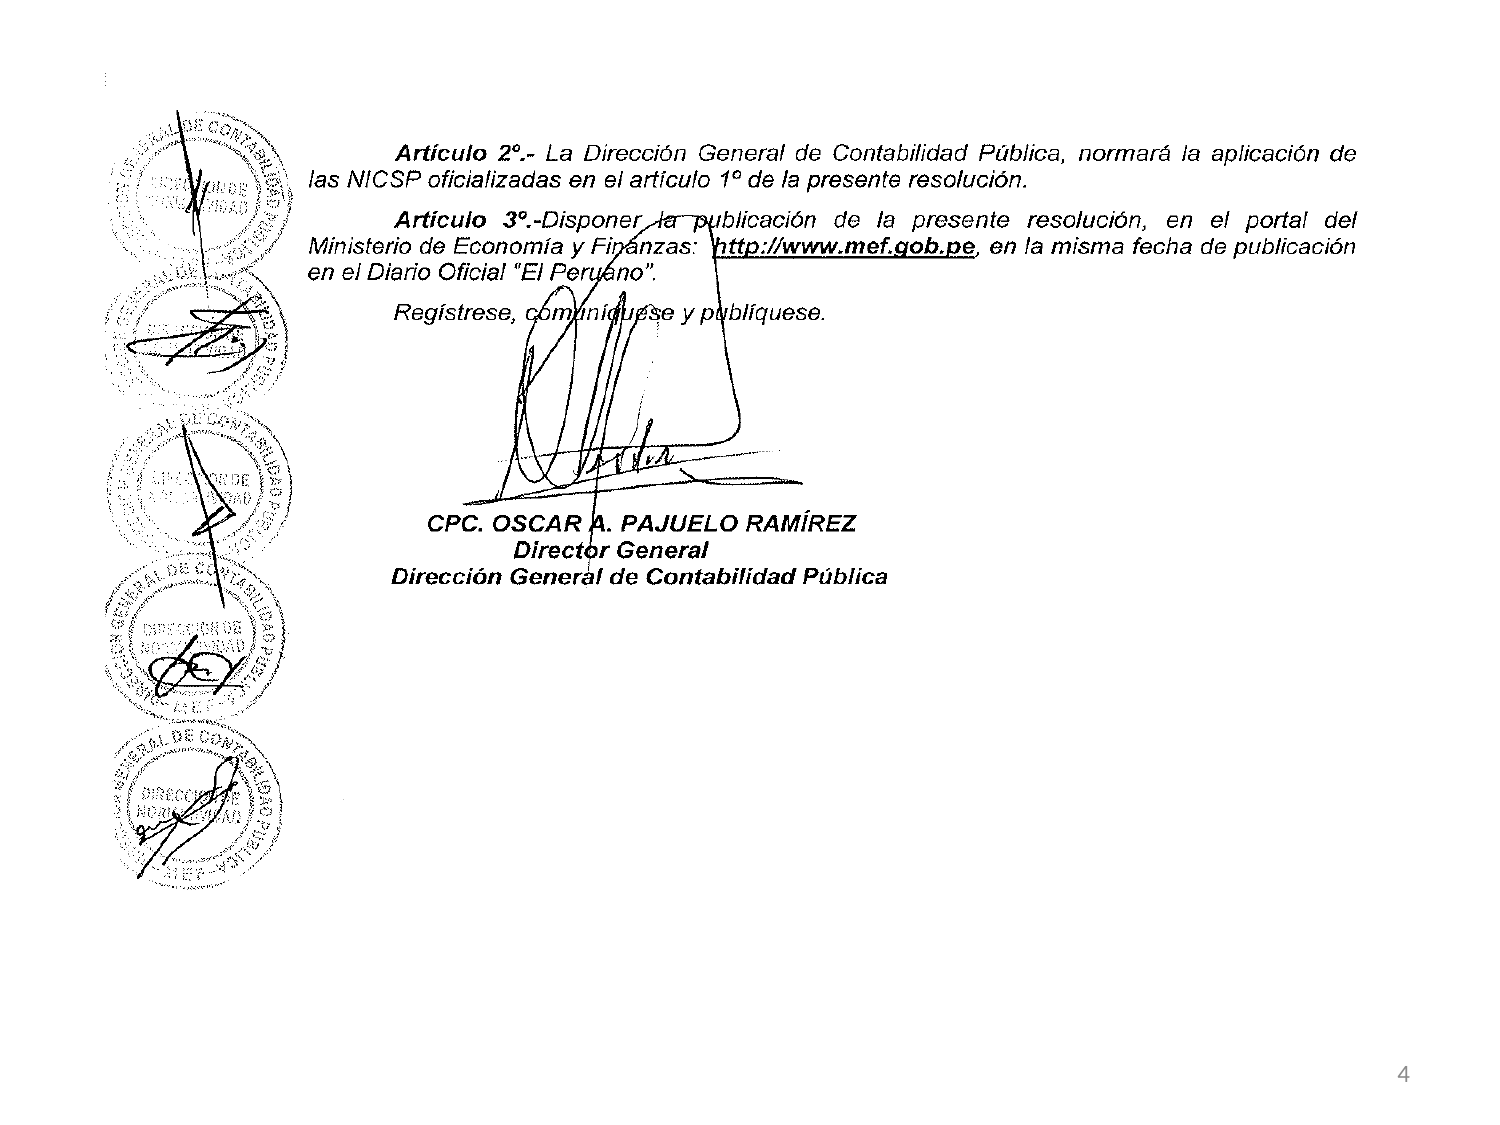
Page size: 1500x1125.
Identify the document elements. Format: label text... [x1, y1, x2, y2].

slide_number 4 [1359, 1042, 1425, 1103]
picture [105, 70, 1412, 1009]
